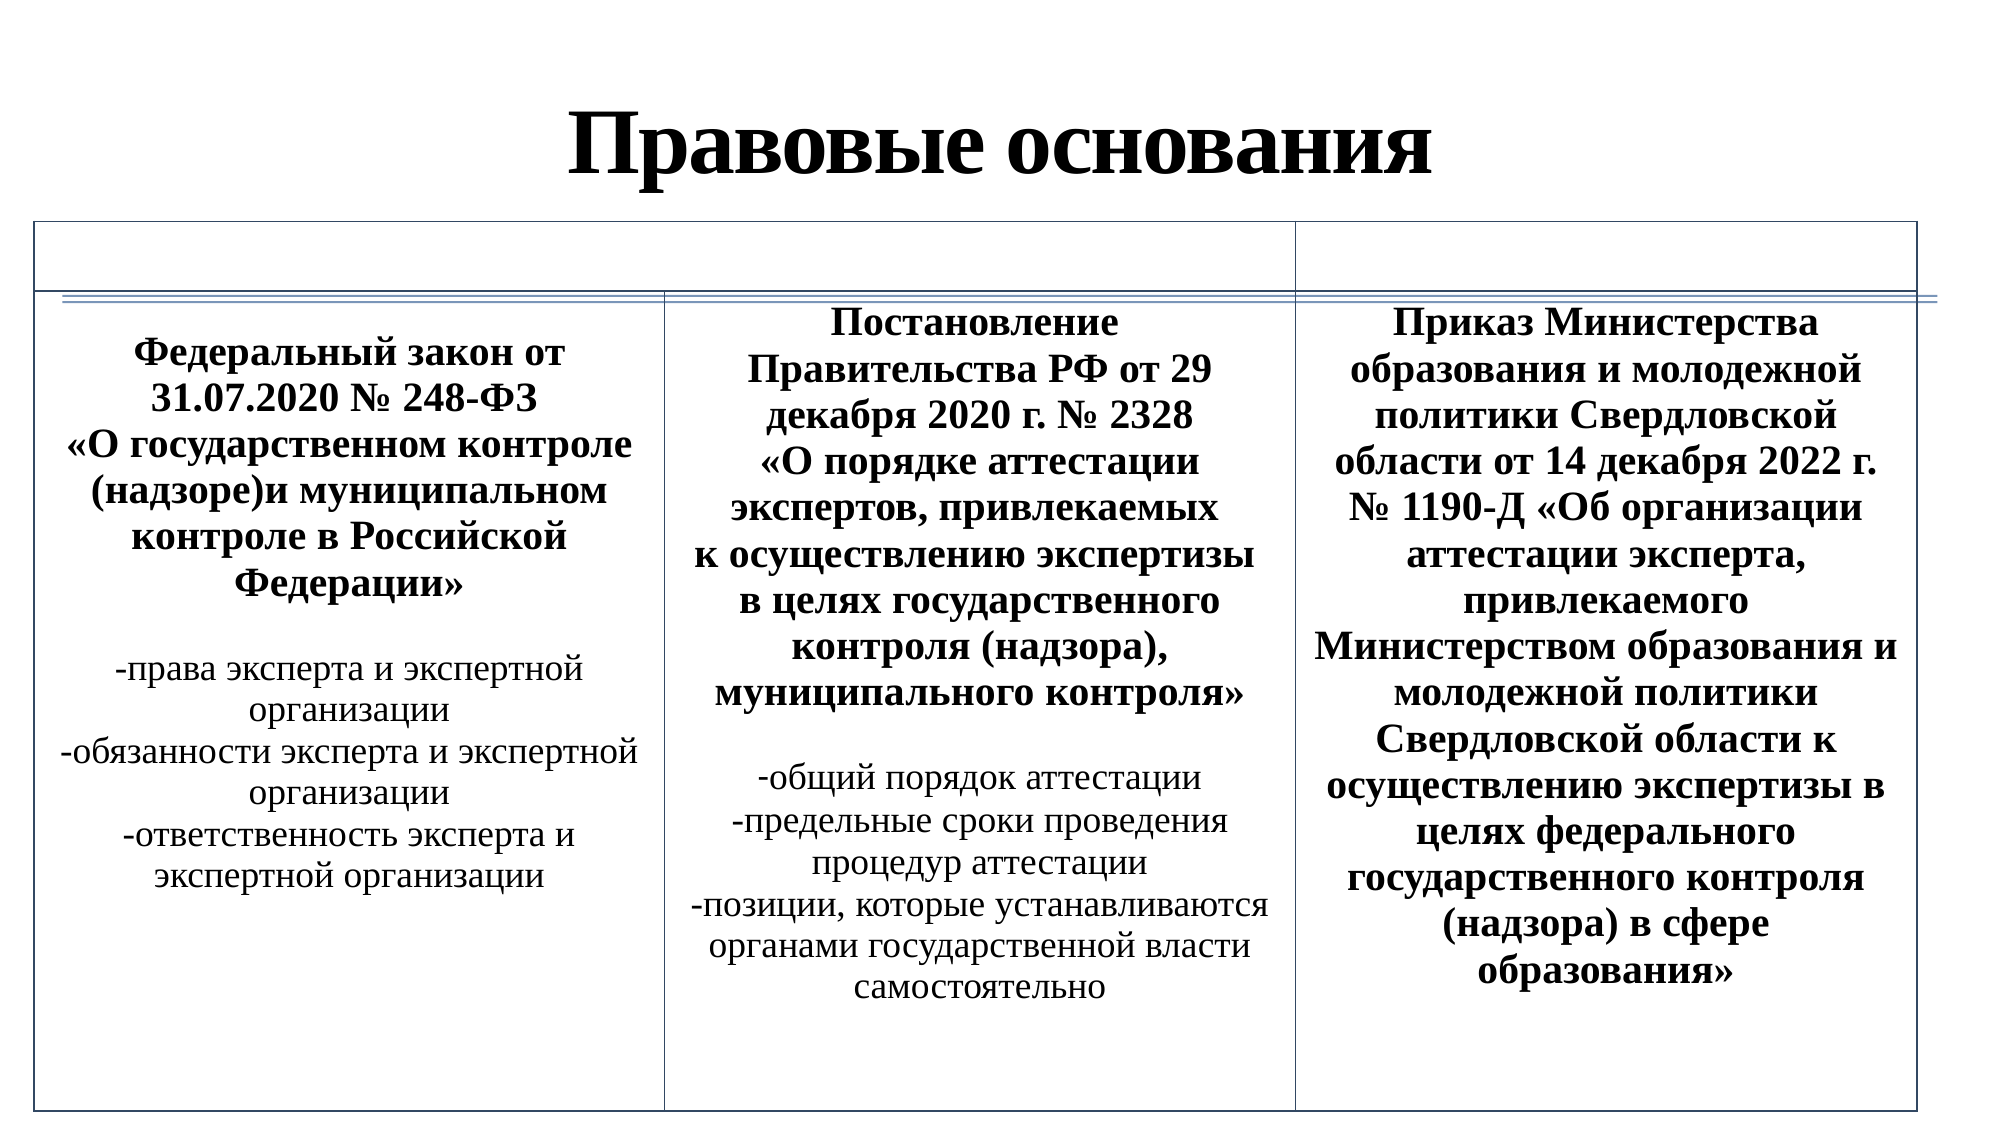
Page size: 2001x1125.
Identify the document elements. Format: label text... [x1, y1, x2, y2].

table_cell Постановление Правительства РФ от 29 декабря 2020 г. № 2328 «О порядке аттестации экспертов, привлекаемых к осуществлению экспертизы в целях государственного контроля (надзора), муниципального контроля» -общий порядок аттестации -предельные сроки проведения процедур аттестации -позиции, которые устанавливаются органами государственной власти самостоятельно [665, 292, 1295, 1110]
table_cell Приказ Министерства образования и молодежной политики Свердловской области от 14 декабря 2022 г. № 1190-Д «Об организации аттестации эксперта, привлекаемого Министерством образования и молодежной политики Свердловской области к осуществлению экспертизы в целях федерального государственного контроля (надзора) в сфере образования» [1296, 292, 1916, 1110]
table_header [1296, 222, 1916, 290]
table_cell Федеральный закон от 31.07.2020 № 248-ФЗ «О государственном контроле (надзоре)и муниципальном контроле в Российской Федерации» -права эксперта и экспертной организации -обязанности эксперта и экспертной организации -ответственность эксперта и экспертной организации [35, 292, 664, 1110]
title Правовые основания [54, 50, 1947, 222]
table_header [35, 222, 1295, 290]
